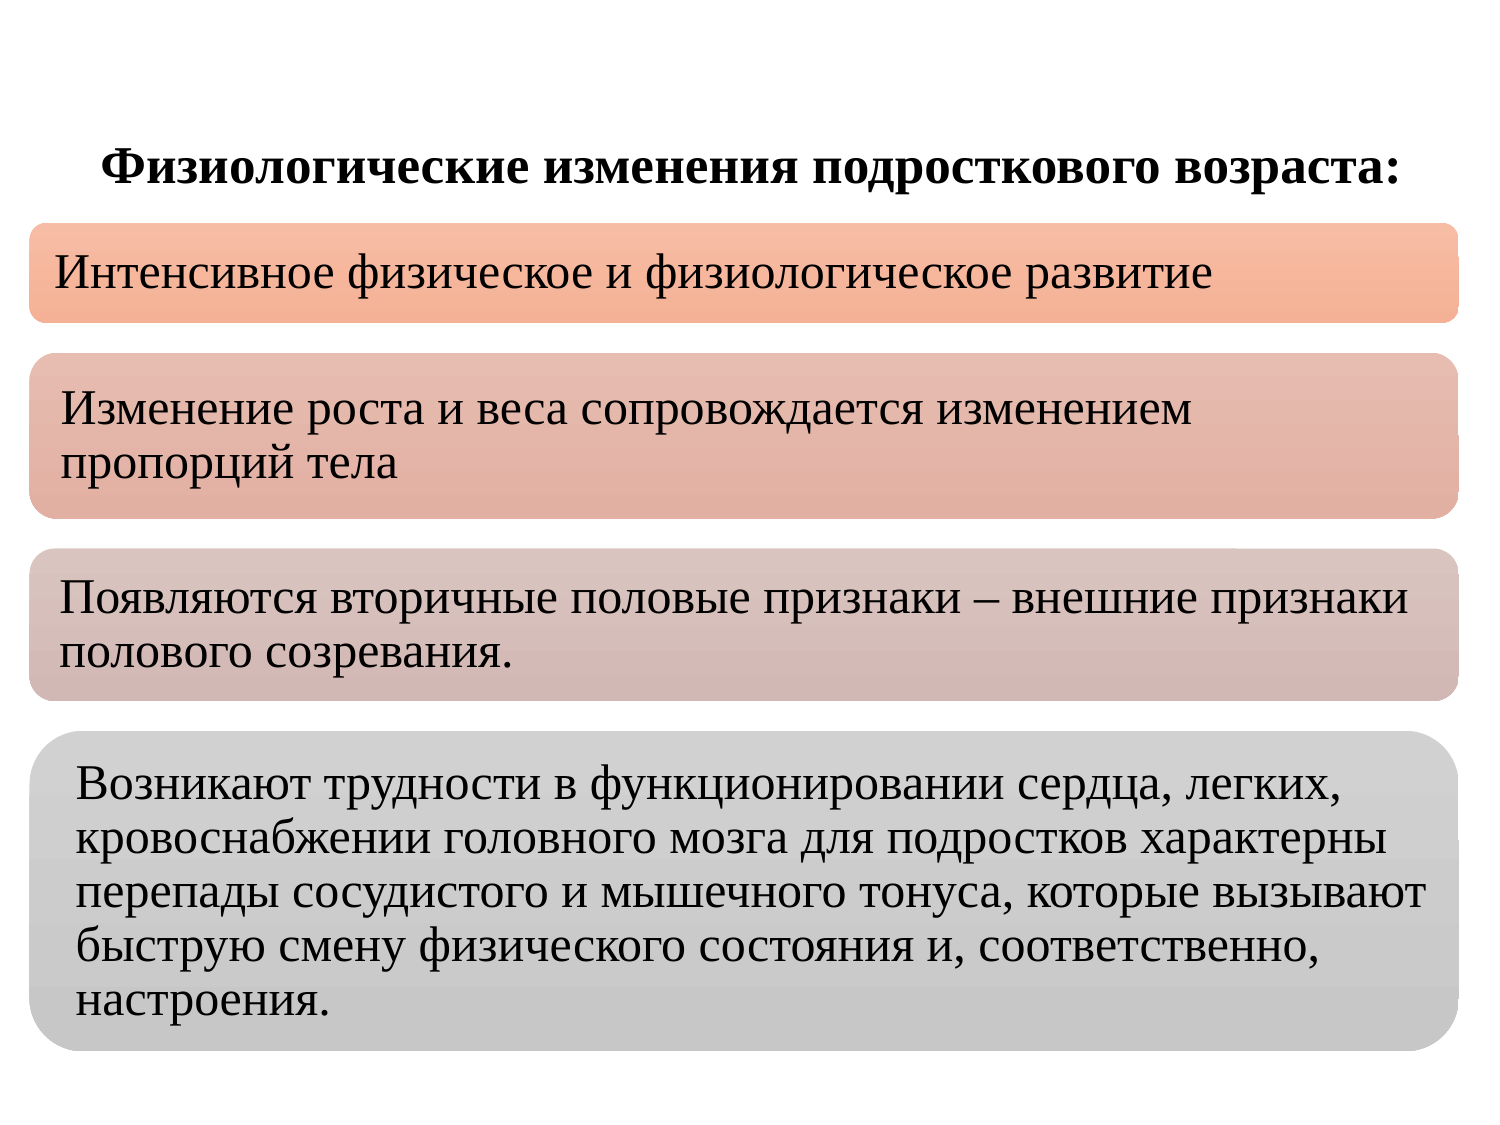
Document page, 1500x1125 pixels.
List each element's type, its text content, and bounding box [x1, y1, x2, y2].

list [29, 219, 1459, 1055]
title Физиологические изменения подросткового возраста: [76, 101, 1427, 219]
